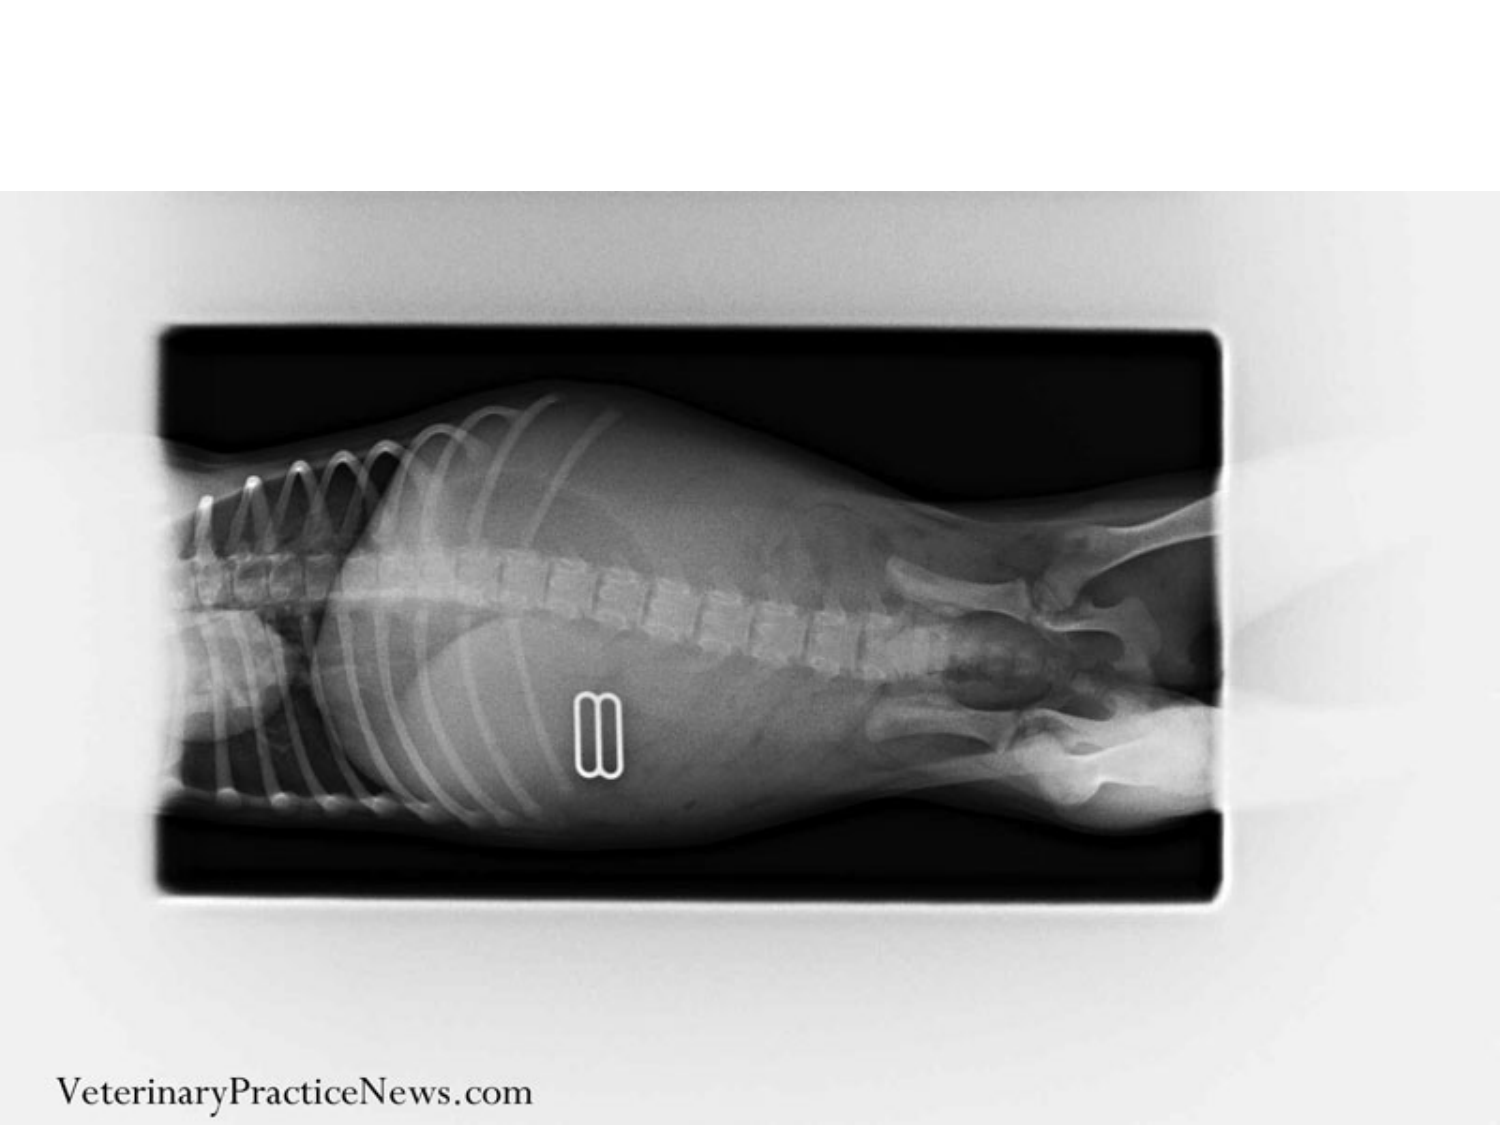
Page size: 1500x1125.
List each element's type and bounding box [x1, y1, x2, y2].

picture [0, 190, 1500, 1125]
